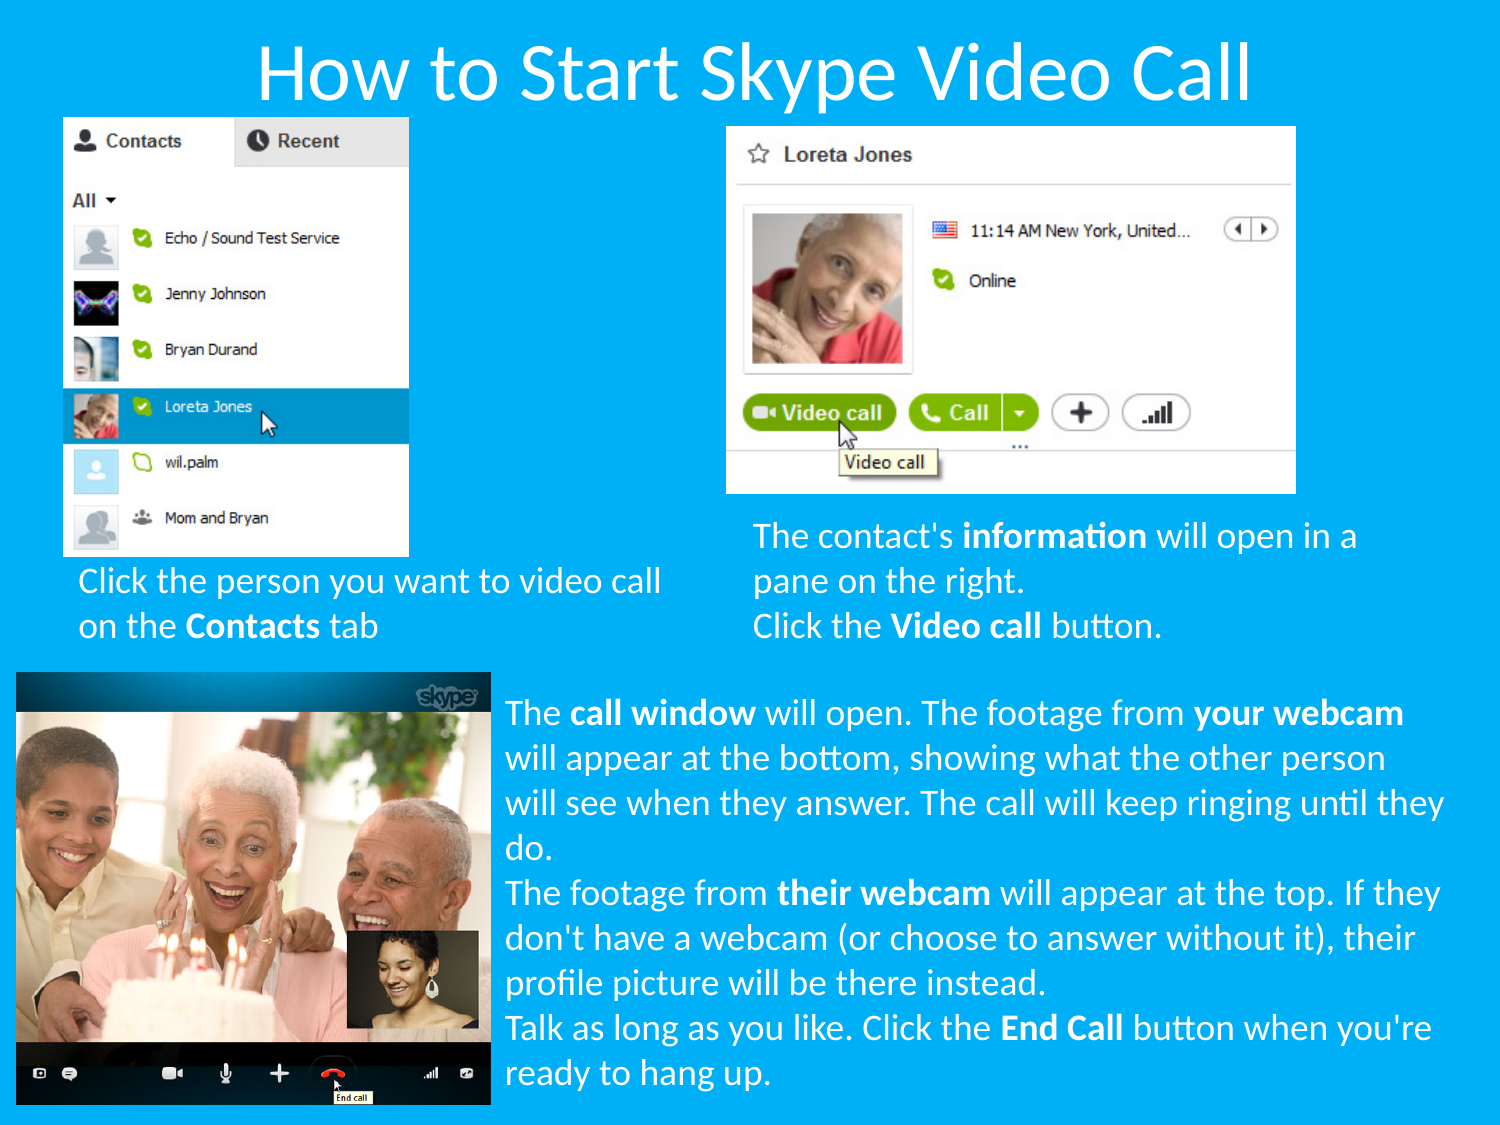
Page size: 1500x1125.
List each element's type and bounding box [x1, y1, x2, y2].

picture [1376, 1023, 1384, 1040]
picture [699, 1084, 707, 1091]
picture [1378, 934, 1391, 950]
picture [963, 620, 979, 638]
picture [617, 932, 628, 949]
picture [459, 570, 468, 593]
picture [662, 753, 666, 769]
picture [1173, 1017, 1194, 1040]
picture [874, 525, 883, 548]
picture [649, 934, 662, 950]
picture [729, 707, 755, 724]
picture [792, 970, 796, 994]
picture [948, 708, 957, 724]
picture [988, 700, 997, 724]
picture [1007, 753, 1015, 769]
picture [1349, 753, 1364, 770]
picture [506, 882, 522, 904]
picture [616, 699, 620, 724]
picture [727, 127, 1295, 493]
picture [892, 614, 911, 637]
picture [447, 576, 455, 592]
picture [880, 753, 888, 769]
picture [215, 401, 235, 412]
picture [506, 798, 514, 814]
picture [1046, 798, 1054, 814]
picture [922, 702, 938, 724]
picture [646, 752, 657, 769]
picture [1262, 798, 1271, 814]
picture [331, 576, 344, 598]
picture [347, 620, 356, 637]
picture [1235, 933, 1251, 950]
picture [1181, 933, 1191, 949]
picture [631, 575, 642, 592]
picture [556, 1060, 570, 1085]
picture [863, 798, 873, 814]
picture [780, 708, 790, 724]
picture [307, 620, 319, 638]
picture [671, 707, 686, 724]
picture [944, 620, 959, 638]
picture [754, 799, 767, 815]
picture [1051, 932, 1062, 949]
picture [1309, 888, 1313, 910]
picture [293, 615, 304, 638]
picture [547, 933, 551, 949]
picture [1407, 889, 1419, 905]
picture [409, 576, 419, 592]
picture [1288, 888, 1304, 905]
picture [526, 1022, 535, 1039]
picture [187, 401, 209, 412]
picture [238, 577, 251, 593]
picture [1100, 933, 1108, 949]
picture [941, 790, 945, 814]
picture [480, 570, 489, 593]
picture [987, 43, 1020, 100]
picture [837, 972, 846, 995]
picture [587, 978, 600, 995]
picture [1392, 790, 1396, 814]
picture [575, 1068, 589, 1090]
picture [1218, 1023, 1222, 1039]
picture [748, 925, 752, 949]
picture [1001, 888, 1009, 904]
picture [1038, 702, 1048, 725]
picture [1073, 933, 1082, 949]
picture [1216, 882, 1225, 905]
picture [1241, 43, 1247, 99]
picture [798, 807, 803, 815]
picture [74, 394, 118, 438]
picture [1179, 60, 1209, 100]
picture [671, 978, 680, 995]
picture [1364, 933, 1373, 949]
picture [1092, 615, 1112, 638]
picture [545, 889, 558, 905]
picture [1394, 888, 1402, 904]
picture [1040, 1014, 1056, 1040]
picture [751, 1067, 761, 1085]
picture [1163, 708, 1171, 724]
picture [1109, 530, 1125, 548]
picture [801, 753, 816, 770]
picture [269, 575, 279, 593]
picture [919, 47, 963, 99]
picture [573, 927, 583, 950]
picture [1322, 753, 1326, 769]
picture [395, 576, 403, 592]
picture [1089, 1022, 1103, 1040]
picture [700, 798, 708, 814]
picture [971, 61, 977, 99]
picture [919, 525, 929, 548]
picture [1068, 933, 1072, 949]
picture [1262, 753, 1266, 769]
picture [523, 47, 554, 100]
picture [629, 585, 634, 593]
picture [1173, 708, 1182, 724]
picture [587, 60, 617, 100]
picture [800, 797, 811, 814]
picture [1303, 707, 1318, 725]
picture [767, 1023, 776, 1040]
picture [571, 880, 580, 904]
picture [754, 754, 767, 770]
picture [613, 576, 623, 593]
picture [675, 799, 688, 815]
picture [1083, 621, 1087, 637]
picture [1136, 1015, 1140, 1039]
picture [743, 43, 772, 99]
picture [592, 1022, 602, 1040]
picture [142, 613, 146, 637]
picture [643, 798, 651, 814]
picture [569, 752, 580, 769]
picture [943, 978, 951, 994]
picture [378, 576, 382, 592]
picture [965, 530, 969, 547]
picture [901, 1023, 913, 1040]
picture [1072, 60, 1108, 100]
picture [1213, 707, 1230, 725]
picture [1254, 1023, 1259, 1031]
picture [1389, 880, 1393, 904]
picture [678, 932, 689, 949]
picture [368, 576, 377, 593]
picture [1061, 753, 1070, 769]
picture [840, 576, 855, 593]
picture [887, 570, 896, 593]
picture [1222, 933, 1230, 949]
picture [101, 621, 105, 637]
picture [866, 576, 874, 592]
picture [1117, 1014, 1121, 1039]
picture [774, 523, 778, 547]
picture [787, 753, 796, 770]
picture [836, 798, 846, 814]
picture [981, 753, 988, 769]
picture [928, 887, 940, 905]
picture [134, 568, 145, 592]
picture [970, 972, 979, 995]
picture [526, 933, 542, 950]
picture [638, 887, 647, 904]
picture [828, 708, 843, 725]
picture [813, 1015, 824, 1039]
picture [720, 888, 736, 905]
picture [278, 620, 290, 638]
picture [852, 621, 860, 637]
picture [1031, 60, 1065, 100]
picture [904, 531, 916, 548]
picture [1275, 882, 1285, 905]
picture [888, 530, 899, 547]
picture [1230, 798, 1244, 820]
picture [663, 1039, 671, 1046]
picture [1284, 752, 1298, 775]
picture [1274, 707, 1300, 724]
picture [1024, 752, 1034, 762]
picture [1055, 753, 1060, 761]
picture [746, 888, 755, 904]
picture [896, 798, 905, 814]
picture [1180, 887, 1191, 904]
picture [310, 576, 318, 592]
picture [64, 444, 408, 556]
picture [1157, 888, 1161, 904]
picture [777, 61, 811, 113]
picture [729, 934, 742, 950]
picture [1320, 531, 1328, 547]
picture [106, 621, 115, 637]
picture [600, 1062, 610, 1085]
picture [1087, 933, 1097, 949]
picture [708, 1023, 718, 1039]
picture [1359, 925, 1363, 949]
picture [703, 47, 734, 100]
picture [348, 576, 363, 593]
picture [1155, 1023, 1164, 1040]
picture [1158, 708, 1162, 724]
picture [1063, 897, 1068, 905]
picture [1039, 530, 1064, 547]
picture [1217, 798, 1225, 814]
picture [648, 1068, 656, 1084]
picture [1046, 753, 1054, 769]
picture [1398, 798, 1406, 814]
picture [736, 1068, 740, 1084]
picture [1283, 531, 1292, 547]
picture [568, 762, 573, 770]
picture [1030, 970, 1034, 994]
picture [1167, 933, 1175, 949]
picture [602, 888, 618, 905]
picture [680, 1068, 684, 1084]
picture [1021, 933, 1036, 950]
picture [656, 790, 660, 814]
picture [778, 882, 788, 905]
picture [1328, 798, 1336, 814]
picture [960, 798, 975, 815]
picture [793, 531, 806, 548]
picture [1125, 708, 1129, 724]
picture [1274, 927, 1283, 950]
picture [1069, 725, 1077, 731]
picture [508, 977, 522, 1000]
picture [1256, 933, 1264, 950]
picture [1106, 888, 1116, 905]
picture [1276, 798, 1290, 808]
picture [657, 972, 667, 995]
picture [1113, 700, 1122, 724]
picture [702, 933, 710, 949]
picture [999, 708, 1015, 725]
picture [849, 798, 857, 814]
picture [1191, 753, 1206, 770]
picture [1211, 798, 1215, 814]
picture [912, 753, 922, 769]
picture [17, 684, 490, 1104]
picture [629, 60, 650, 99]
picture [650, 1023, 658, 1039]
picture [799, 576, 807, 592]
picture [1073, 621, 1082, 638]
picture [620, 977, 630, 995]
picture [1165, 1023, 1169, 1039]
picture [576, 1022, 587, 1039]
picture [654, 48, 677, 100]
picture [632, 707, 658, 724]
picture [808, 613, 820, 637]
picture [957, 978, 967, 994]
picture [810, 979, 822, 995]
picture [1134, 47, 1172, 100]
picture [1344, 530, 1355, 547]
picture [1020, 977, 1029, 995]
picture [1108, 790, 1119, 814]
picture [1026, 612, 1030, 637]
picture [585, 576, 600, 593]
picture [991, 620, 1003, 638]
picture [889, 978, 893, 994]
picture [964, 887, 989, 904]
picture [1021, 754, 1028, 763]
picture [717, 933, 725, 949]
picture [1130, 530, 1145, 547]
picture [64, 118, 408, 388]
picture [424, 575, 435, 592]
picture [1245, 1023, 1253, 1039]
picture [967, 933, 977, 949]
picture [553, 933, 561, 949]
picture [817, 933, 825, 949]
picture [1198, 1023, 1213, 1040]
picture [941, 530, 951, 548]
picture [615, 978, 619, 1000]
picture [822, 798, 830, 814]
picture [1260, 1023, 1269, 1039]
picture [260, 620, 274, 638]
picture [606, 753, 610, 775]
picture [1234, 707, 1249, 725]
picture [1273, 1015, 1277, 1039]
picture [700, 747, 709, 770]
picture [1021, 1022, 1036, 1039]
picture [1008, 927, 1017, 950]
picture [974, 530, 989, 547]
picture [1003, 1016, 1017, 1039]
picture [730, 1023, 743, 1045]
picture [853, 708, 863, 725]
picture [891, 933, 903, 950]
picture [531, 708, 540, 724]
picture [690, 1032, 695, 1040]
picture [1056, 798, 1061, 807]
picture [819, 60, 853, 113]
picture [1210, 747, 1219, 770]
picture [1236, 888, 1244, 904]
picture [1054, 613, 1058, 637]
picture [632, 933, 645, 949]
picture [860, 576, 864, 592]
picture [653, 899, 666, 908]
picture [1338, 1023, 1352, 1045]
picture [793, 879, 808, 904]
picture [944, 887, 958, 905]
picture [669, 889, 681, 905]
picture [559, 48, 582, 100]
picture [460, 60, 496, 100]
picture [856, 531, 860, 547]
picture [694, 798, 698, 814]
picture [1224, 1023, 1232, 1039]
picture [870, 753, 878, 769]
picture [526, 843, 542, 860]
picture [1340, 792, 1356, 815]
picture [1411, 798, 1426, 815]
picture [1317, 1023, 1325, 1039]
picture [1374, 882, 1384, 905]
picture [687, 752, 696, 769]
picture [932, 753, 941, 769]
picture [566, 577, 578, 593]
picture [311, 60, 347, 100]
picture [865, 622, 877, 638]
picture [160, 622, 172, 638]
picture [832, 615, 842, 638]
picture [1195, 707, 1210, 730]
picture [969, 577, 976, 586]
picture [871, 933, 880, 949]
picture [228, 620, 243, 637]
picture [521, 576, 534, 592]
picture [740, 753, 749, 769]
picture [572, 707, 584, 725]
picture [1406, 933, 1415, 949]
picture [643, 1060, 647, 1084]
picture [691, 978, 695, 994]
picture [539, 978, 554, 995]
picture [942, 1017, 951, 1040]
picture [918, 1015, 929, 1039]
picture [767, 933, 777, 950]
picture [730, 978, 738, 994]
picture [947, 798, 955, 814]
picture [927, 745, 931, 769]
picture [621, 882, 631, 905]
picture [721, 792, 730, 815]
picture [887, 708, 891, 724]
picture [721, 747, 730, 770]
picture [423, 585, 428, 593]
picture [908, 925, 912, 949]
picture [947, 933, 962, 950]
picture [177, 576, 186, 592]
picture [441, 576, 445, 592]
picture [890, 887, 905, 905]
picture [864, 1016, 880, 1040]
picture [901, 978, 914, 995]
picture [1173, 531, 1181, 547]
picture [755, 614, 771, 638]
picture [1355, 1023, 1371, 1040]
picture [1158, 531, 1166, 547]
picture [166, 402, 171, 412]
picture [914, 933, 922, 949]
picture [870, 978, 883, 995]
picture [1114, 933, 1124, 949]
picture [506, 1017, 522, 1039]
picture [700, 1079, 713, 1088]
picture [506, 702, 522, 724]
picture [246, 615, 257, 638]
picture [1086, 525, 1104, 548]
picture [1120, 888, 1135, 905]
picture [1219, 531, 1234, 548]
picture [691, 1022, 702, 1039]
picture [820, 747, 840, 770]
picture [506, 753, 514, 769]
picture [711, 933, 717, 943]
picture [1007, 620, 1021, 638]
picture [1005, 797, 1016, 814]
picture [987, 568, 991, 592]
picture [257, 576, 261, 592]
picture [1357, 707, 1371, 725]
picture [782, 745, 786, 769]
picture [602, 933, 610, 949]
picture [1145, 745, 1149, 769]
picture [690, 699, 705, 725]
picture [1108, 1014, 1112, 1039]
picture [558, 970, 573, 994]
picture [700, 1068, 713, 1078]
picture [1386, 1023, 1390, 1039]
picture [1059, 621, 1069, 638]
picture [747, 1023, 762, 1040]
picture [969, 43, 978, 52]
picture [812, 887, 827, 905]
picture [1378, 792, 1388, 815]
picture [772, 798, 785, 820]
picture [542, 1067, 551, 1084]
picture [1317, 924, 1323, 954]
picture [746, 1068, 750, 1090]
picture [739, 978, 745, 988]
picture [777, 1023, 781, 1039]
picture [1022, 764, 1034, 774]
picture [172, 568, 176, 592]
picture [981, 933, 996, 950]
picture [1005, 570, 1014, 593]
picture [1429, 798, 1443, 820]
picture [1202, 927, 1212, 950]
picture [520, 798, 530, 814]
picture [970, 587, 982, 597]
picture [1334, 752, 1344, 770]
picture [1123, 798, 1136, 815]
picture [1323, 699, 1338, 725]
picture [1303, 927, 1313, 950]
picture [207, 620, 224, 638]
picture [1141, 887, 1152, 904]
picture [807, 933, 815, 949]
picture [1244, 531, 1254, 548]
picture [330, 615, 340, 638]
picture [745, 978, 753, 994]
picture [943, 700, 947, 724]
picture [972, 575, 982, 585]
picture [1164, 754, 1177, 770]
picture [235, 404, 252, 412]
picture [1224, 745, 1228, 769]
picture [710, 707, 726, 725]
picture [820, 531, 830, 548]
picture [117, 576, 127, 593]
picture [191, 577, 204, 593]
picture [686, 1068, 694, 1084]
picture [187, 614, 204, 638]
picture [828, 1024, 841, 1040]
picture [735, 790, 739, 814]
picture [262, 47, 302, 99]
picture [611, 752, 621, 770]
picture [812, 577, 824, 593]
picture [262, 413, 276, 435]
picture [1189, 798, 1193, 814]
picture [1222, 43, 1228, 99]
picture [1140, 1023, 1150, 1040]
picture [785, 932, 796, 949]
picture [1116, 621, 1131, 638]
picture [1377, 707, 1402, 724]
picture [796, 978, 806, 995]
picture [1062, 798, 1069, 814]
picture [601, 798, 614, 815]
picture [860, 60, 894, 100]
picture [1230, 880, 1234, 904]
picture [644, 762, 649, 770]
picture [652, 904, 660, 911]
picture [1314, 531, 1318, 547]
picture [1131, 747, 1140, 770]
picture [644, 1023, 648, 1039]
picture [1179, 897, 1184, 905]
picture [1002, 987, 1007, 995]
picture [1082, 888, 1096, 910]
picture [1068, 1016, 1085, 1040]
picture [642, 978, 654, 995]
picture [1147, 933, 1151, 949]
picture [362, 613, 366, 637]
picture [887, 540, 892, 548]
picture [1416, 1024, 1429, 1040]
picture [927, 933, 942, 950]
picture [1277, 809, 1289, 819]
picture [1005, 530, 1021, 548]
picture [158, 570, 167, 593]
picture [431, 48, 454, 100]
picture [127, 615, 137, 638]
picture [596, 925, 600, 949]
picture [665, 1067, 674, 1084]
picture [1110, 747, 1119, 770]
picture [582, 798, 597, 815]
picture [353, 61, 408, 99]
picture [173, 404, 186, 412]
picture [1341, 707, 1353, 725]
picture [625, 753, 638, 770]
picture [613, 1068, 629, 1085]
picture [861, 887, 887, 904]
picture [1026, 530, 1035, 547]
picture [892, 708, 901, 724]
picture [756, 575, 770, 598]
picture [1142, 621, 1150, 637]
picture [906, 576, 915, 592]
picture [775, 585, 780, 593]
picture [924, 612, 939, 638]
picture [753, 933, 763, 950]
picture [975, 753, 980, 762]
picture [1004, 977, 1015, 994]
picture [1216, 925, 1220, 949]
picture [568, 798, 578, 814]
picture [676, 942, 681, 950]
picture [840, 925, 845, 953]
picture [696, 880, 705, 904]
picture [557, 568, 561, 592]
picture [1142, 799, 1155, 815]
picture [1195, 882, 1205, 905]
picture [547, 575, 556, 593]
picture [965, 753, 973, 769]
picture [726, 1068, 734, 1085]
picture [520, 753, 530, 769]
picture [1278, 531, 1282, 547]
picture [637, 798, 643, 808]
picture [844, 753, 859, 770]
picture [1080, 753, 1088, 769]
picture [851, 970, 855, 994]
picture [741, 888, 745, 904]
picture [867, 708, 882, 725]
picture [1095, 752, 1106, 769]
picture [624, 1023, 639, 1040]
picture [80, 621, 96, 638]
picture [1425, 888, 1439, 910]
picture [962, 1023, 970, 1039]
picture [283, 576, 299, 593]
picture [1404, 1023, 1413, 1039]
picture [1303, 798, 1311, 815]
picture [780, 531, 788, 547]
picture [80, 569, 96, 593]
picture [591, 753, 601, 770]
picture [850, 933, 866, 950]
picture [921, 792, 937, 814]
picture [946, 753, 961, 770]
picture [993, 523, 1003, 547]
picture [993, 576, 1001, 592]
picture [549, 1015, 561, 1039]
picture [847, 613, 851, 637]
picture [1229, 753, 1238, 769]
picture [1150, 753, 1159, 769]
picture [740, 798, 749, 814]
picture [507, 925, 521, 950]
picture [1257, 798, 1261, 814]
picture [1069, 708, 1083, 730]
picture [527, 978, 531, 994]
picture [583, 888, 598, 905]
picture [975, 1024, 988, 1040]
picture [862, 531, 870, 547]
picture [901, 568, 905, 592]
picture [1375, 753, 1383, 769]
picture [1015, 888, 1025, 904]
picture [735, 745, 739, 769]
picture [664, 1023, 677, 1033]
picture [1303, 754, 1316, 770]
picture [757, 888, 765, 904]
picture [526, 880, 530, 904]
picture [1137, 708, 1153, 725]
picture [664, 1034, 677, 1043]
picture [766, 708, 774, 724]
picture [1053, 707, 1064, 724]
picture [1314, 887, 1324, 905]
picture [956, 1015, 960, 1039]
picture [1128, 934, 1141, 950]
picture [1279, 1023, 1287, 1039]
picture [1069, 530, 1083, 548]
picture [1230, 815, 1238, 821]
picture [519, 1069, 531, 1085]
picture [507, 835, 521, 860]
picture [661, 798, 669, 814]
picture [1354, 880, 1363, 904]
picture [1292, 1023, 1307, 1040]
picture [653, 888, 666, 898]
picture [1167, 531, 1173, 541]
picture [1345, 927, 1354, 950]
picture [1065, 887, 1076, 904]
picture [367, 621, 377, 638]
picture [857, 978, 865, 994]
picture [493, 576, 508, 593]
picture [841, 887, 850, 904]
picture [1019, 708, 1035, 725]
picture [962, 709, 975, 725]
picture [1254, 707, 1263, 724]
picture [545, 709, 558, 725]
picture [876, 798, 891, 815]
picture [910, 879, 925, 905]
picture [219, 575, 233, 598]
picture [987, 798, 999, 815]
picture [588, 707, 602, 725]
picture [835, 531, 851, 548]
picture [628, 798, 636, 814]
picture [703, 978, 716, 995]
picture [1249, 888, 1262, 905]
picture [531, 888, 540, 904]
picture [1086, 708, 1101, 725]
picture [920, 577, 933, 593]
picture [792, 621, 802, 638]
picture [133, 397, 152, 416]
picture [754, 525, 770, 547]
picture [681, 978, 685, 994]
picture [1258, 531, 1273, 548]
picture [526, 700, 530, 724]
picture [1074, 745, 1078, 769]
picture [1369, 753, 1373, 769]
picture [1166, 798, 1176, 815]
picture [983, 978, 996, 995]
picture [304, 576, 308, 592]
picture [777, 575, 788, 592]
picture [1243, 754, 1256, 770]
picture [147, 621, 155, 637]
